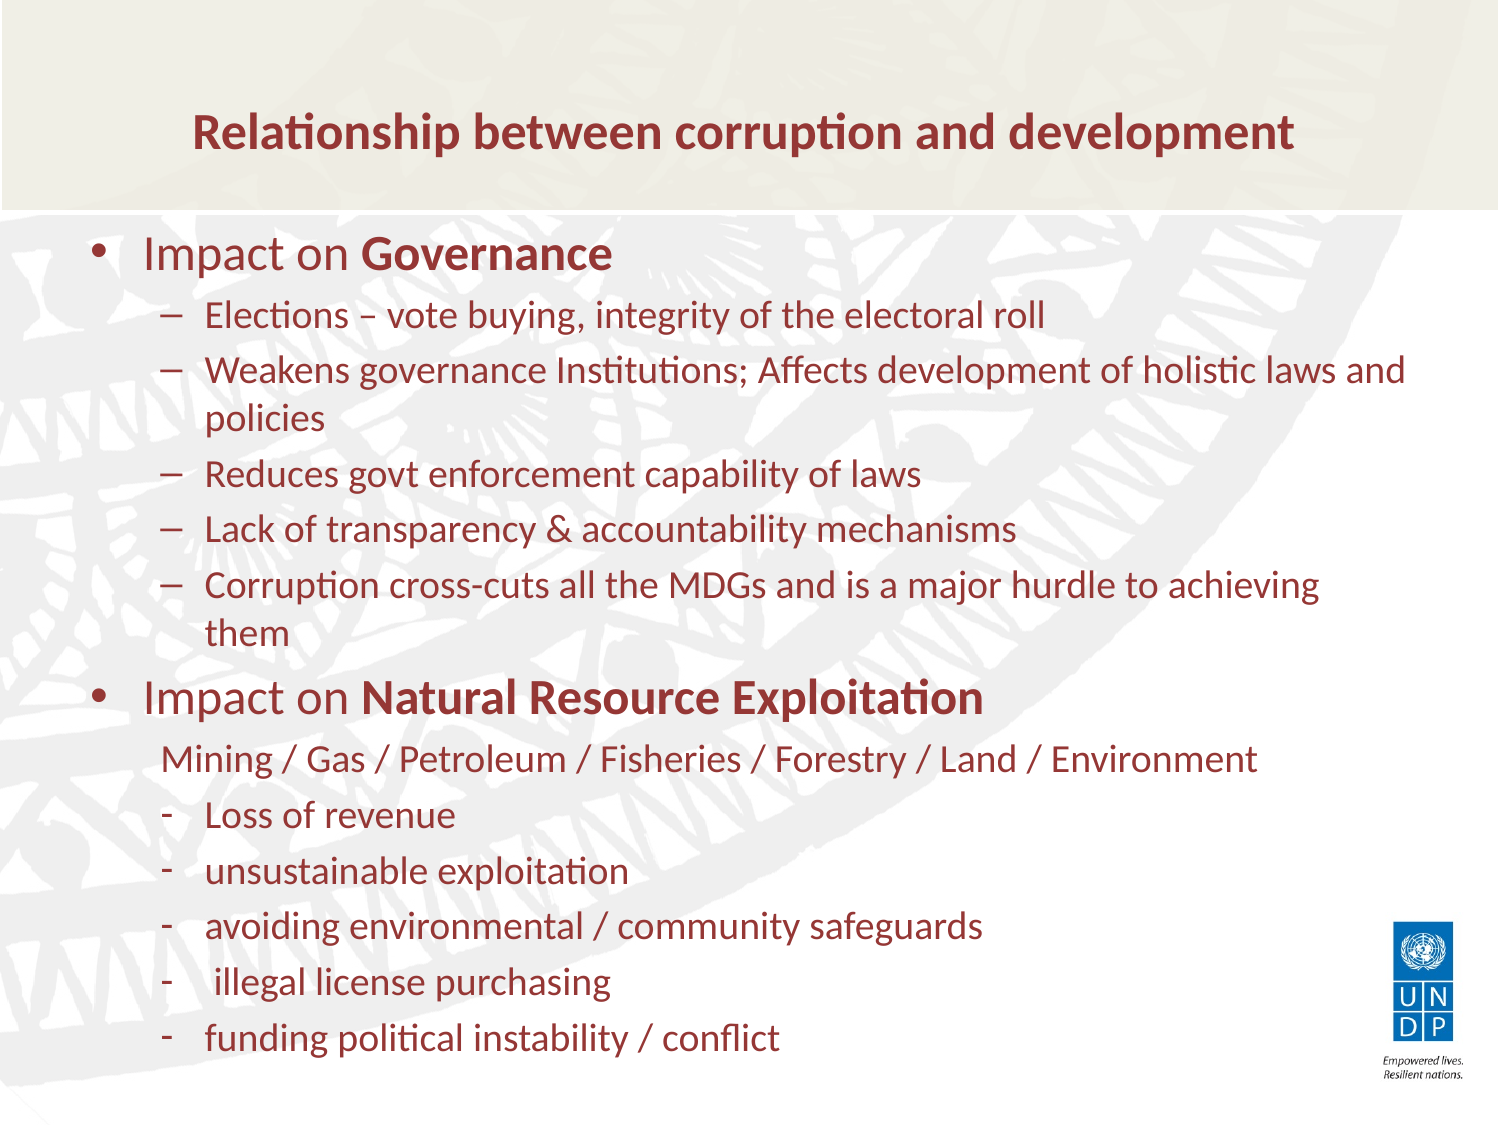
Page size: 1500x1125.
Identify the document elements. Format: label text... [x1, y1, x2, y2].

list Impact on Governance Elections – vote buying, integrity of the electoral roll Weakens governance Institutions; Affects development of holistic laws and policies Reduces govt enforcement capability of laws Lack of transparency & accountability mechanisms Corruption cross-cuts all the MDGs and is a major hurdle to achieving them Impact on Natural Resource Exploitation Mining / Gas / Petroleum / Fisheries / Forestry / Land / Environment Loss of revenue unsustainable exploitation avoiding environmental / community safeguards illegal license purchasing funding political instability / conflict [75, 212, 1425, 1075]
title Relationship between corruption and development [75, 45, 1425, 212]
picture [1374, 912, 1472, 1088]
